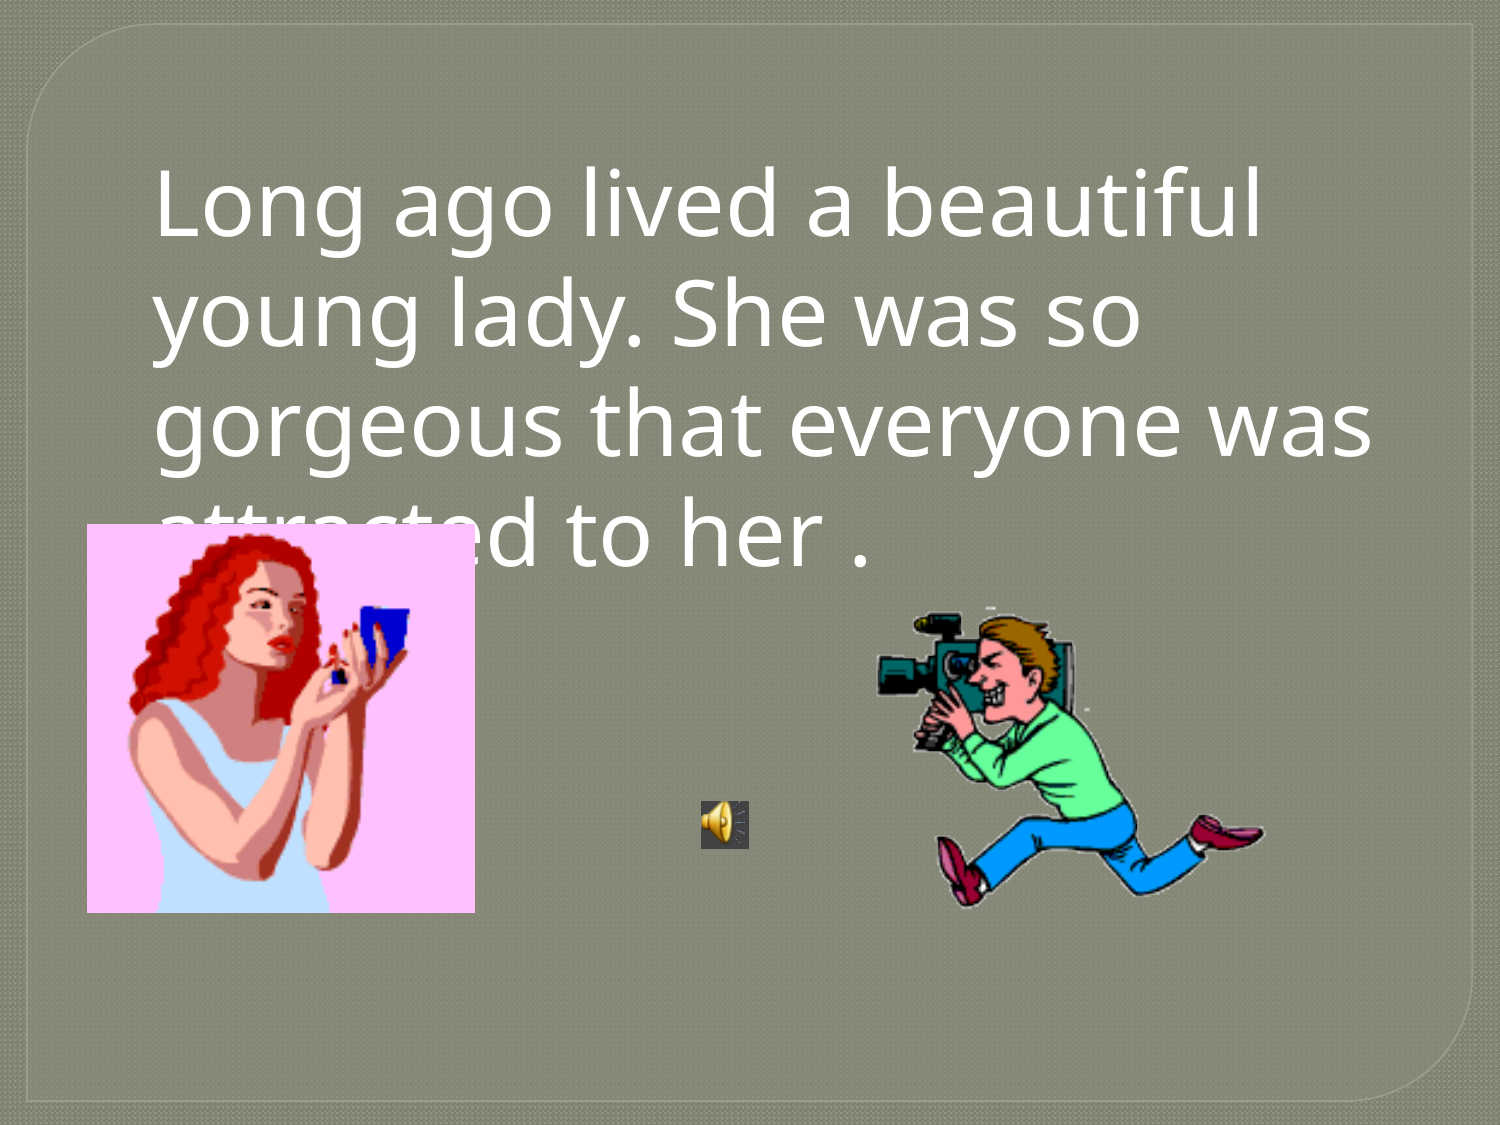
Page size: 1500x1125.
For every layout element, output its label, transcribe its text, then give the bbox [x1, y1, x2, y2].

text_box Long ago lived a beautiful young lady. She was so gorgeous that everyone was attracted to her . [137, 137, 1438, 592]
picture [699, 799, 751, 851]
picture [849, 574, 1301, 1026]
picture [87, 524, 476, 913]
